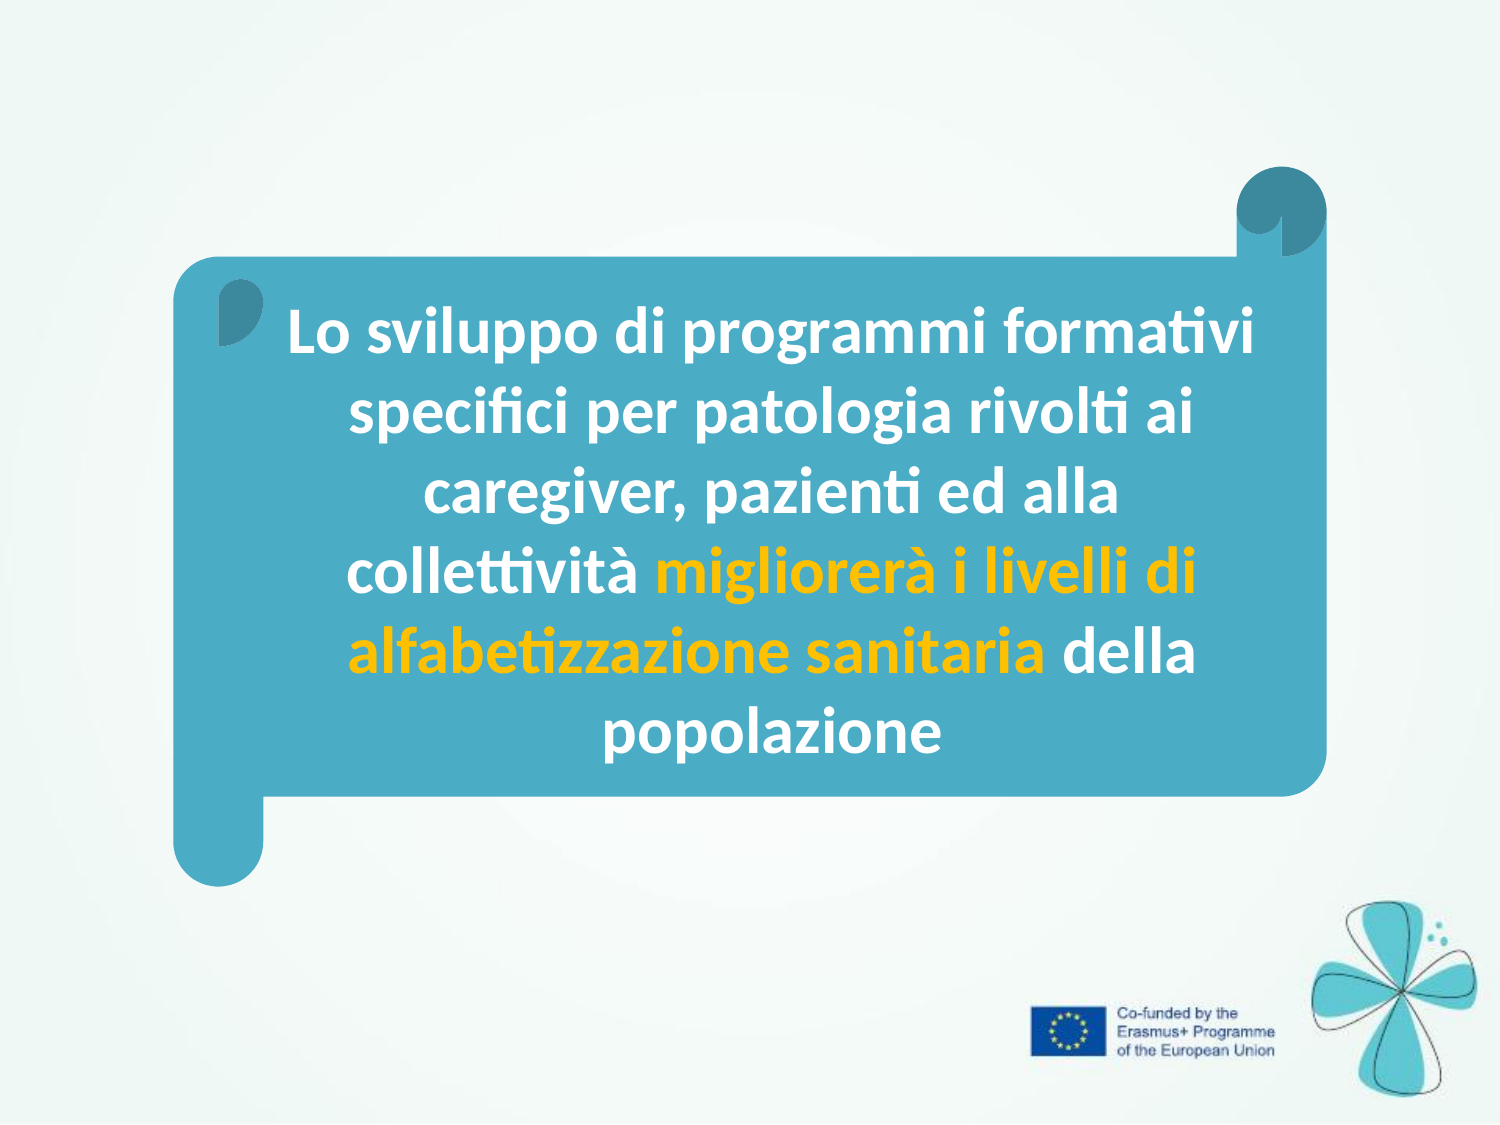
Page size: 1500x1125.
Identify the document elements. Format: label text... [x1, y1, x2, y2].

text_box Lo sviluppo di programmi formativi specifici per patologia rivolti ai caregiver, pazienti ed alla collettività migliorerà i livelli di alfabetizzazione sanitaria della popolazione [173, 166, 1327, 887]
picture [0, 0, 1500, 1125]
